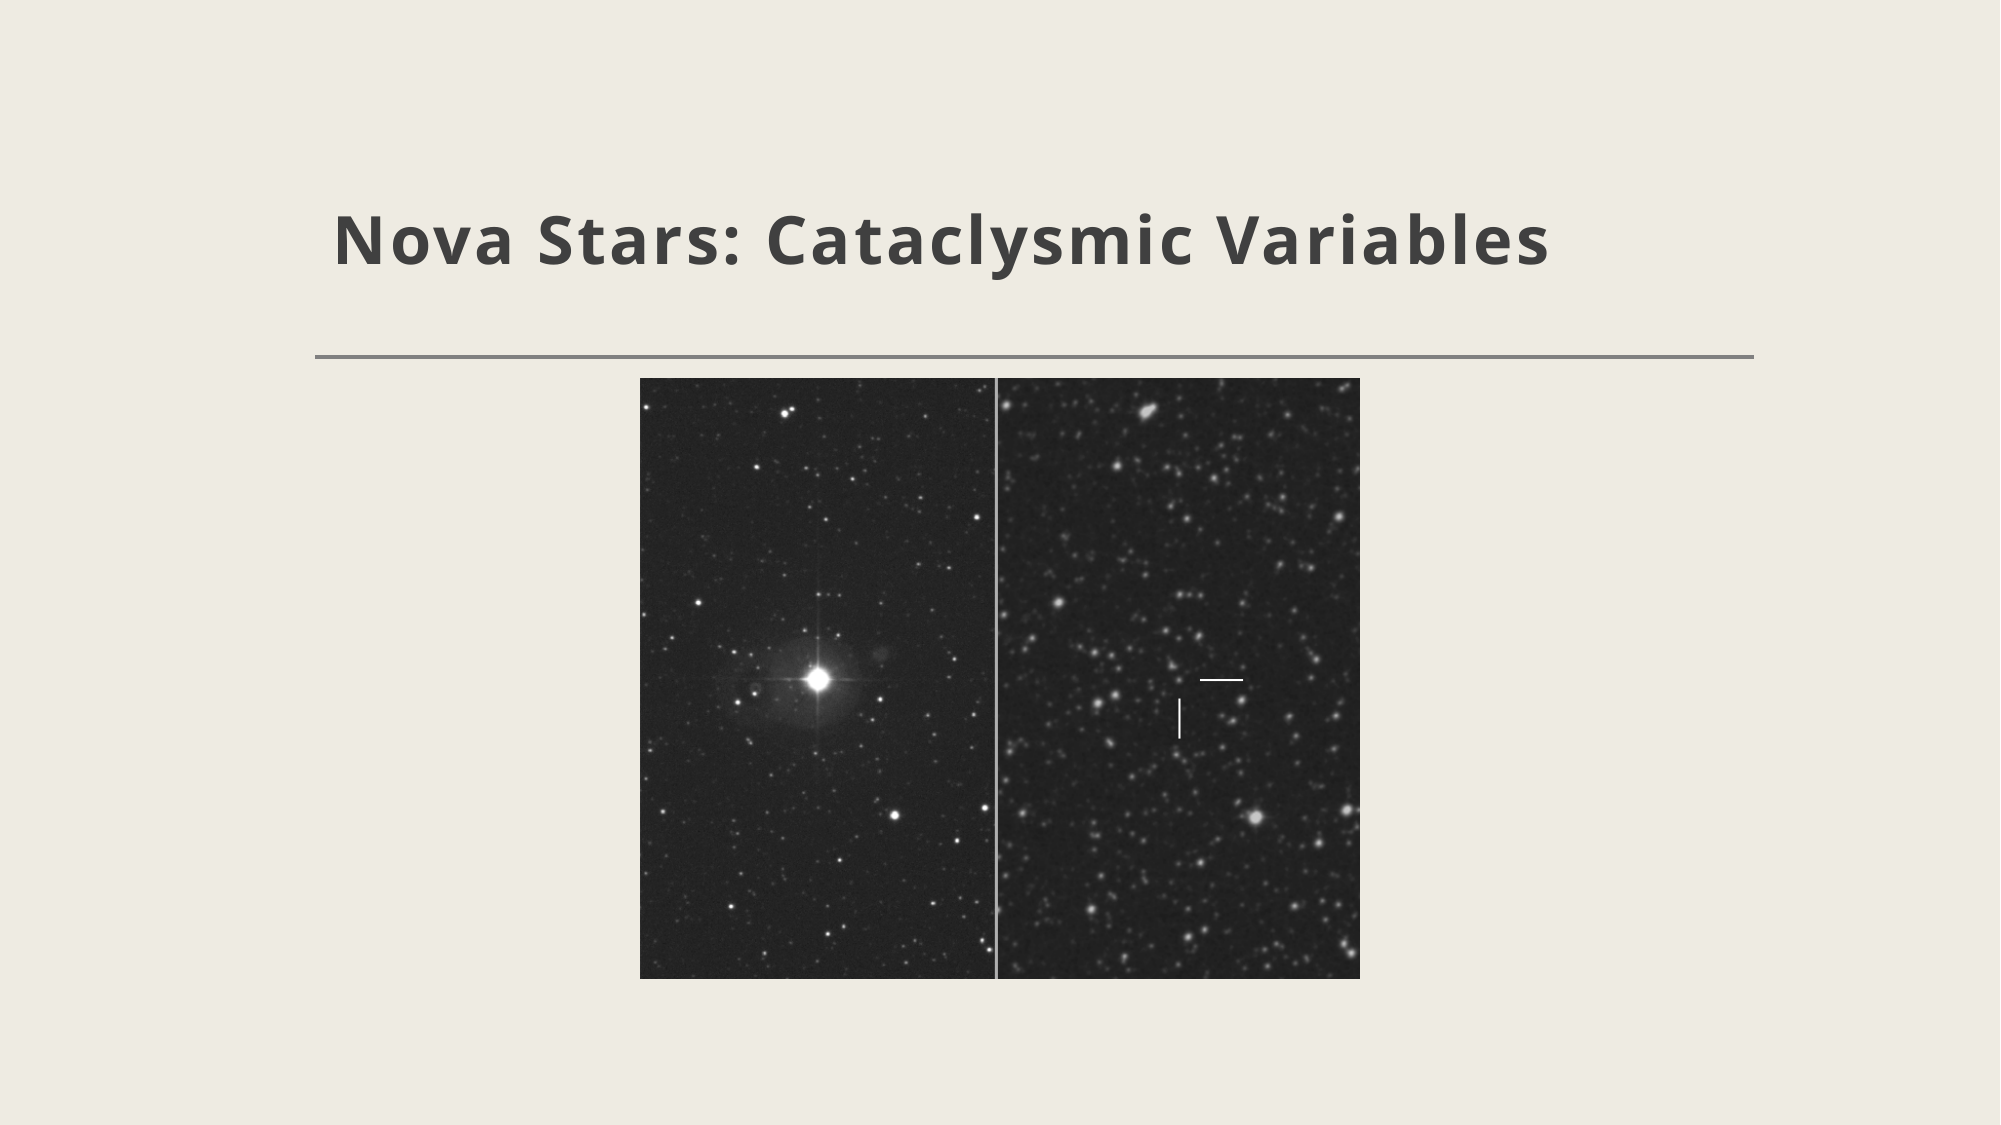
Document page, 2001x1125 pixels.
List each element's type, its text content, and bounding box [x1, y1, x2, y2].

picture [640, 378, 1360, 979]
title Nova Stars: Cataclysmic Variables [315, 72, 1754, 294]
